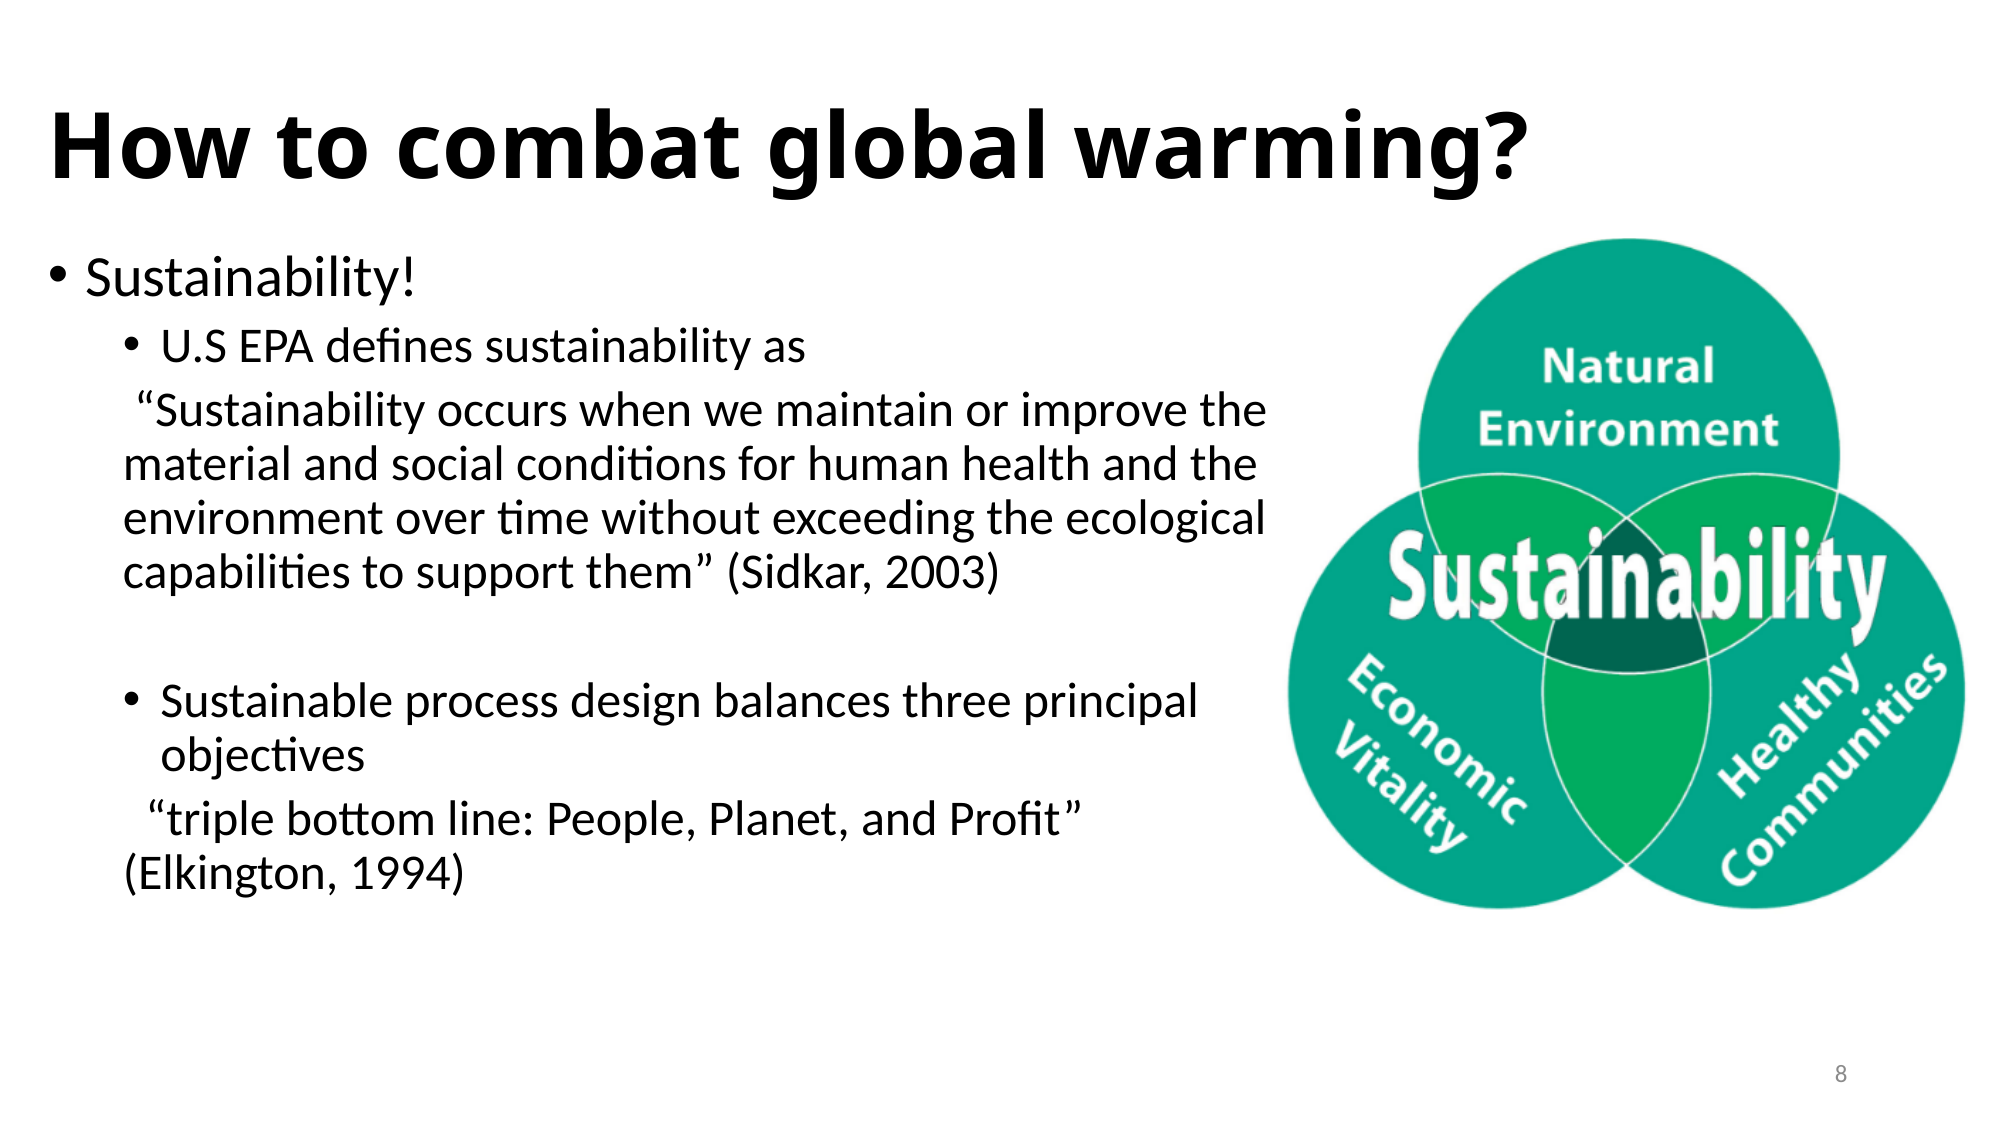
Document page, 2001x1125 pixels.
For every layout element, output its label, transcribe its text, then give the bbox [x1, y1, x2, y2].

slide_number 8 [1412, 1042, 1863, 1103]
list Sustainability! U.S EPA defines sustainability as “Sustainability occurs when we maintain or improve the material and social conditions for human health and the environment over time without exceeding the ecological capabilities to support them” (Sidkar, 2003) Sustainable process design balances three principal objectives “triple bottom line: People, Planet, and Profit” (Elkington, 1994) [32, 238, 1299, 1070]
picture [1266, 238, 1968, 914]
title How to combat global warming? [32, 40, 1758, 238]
